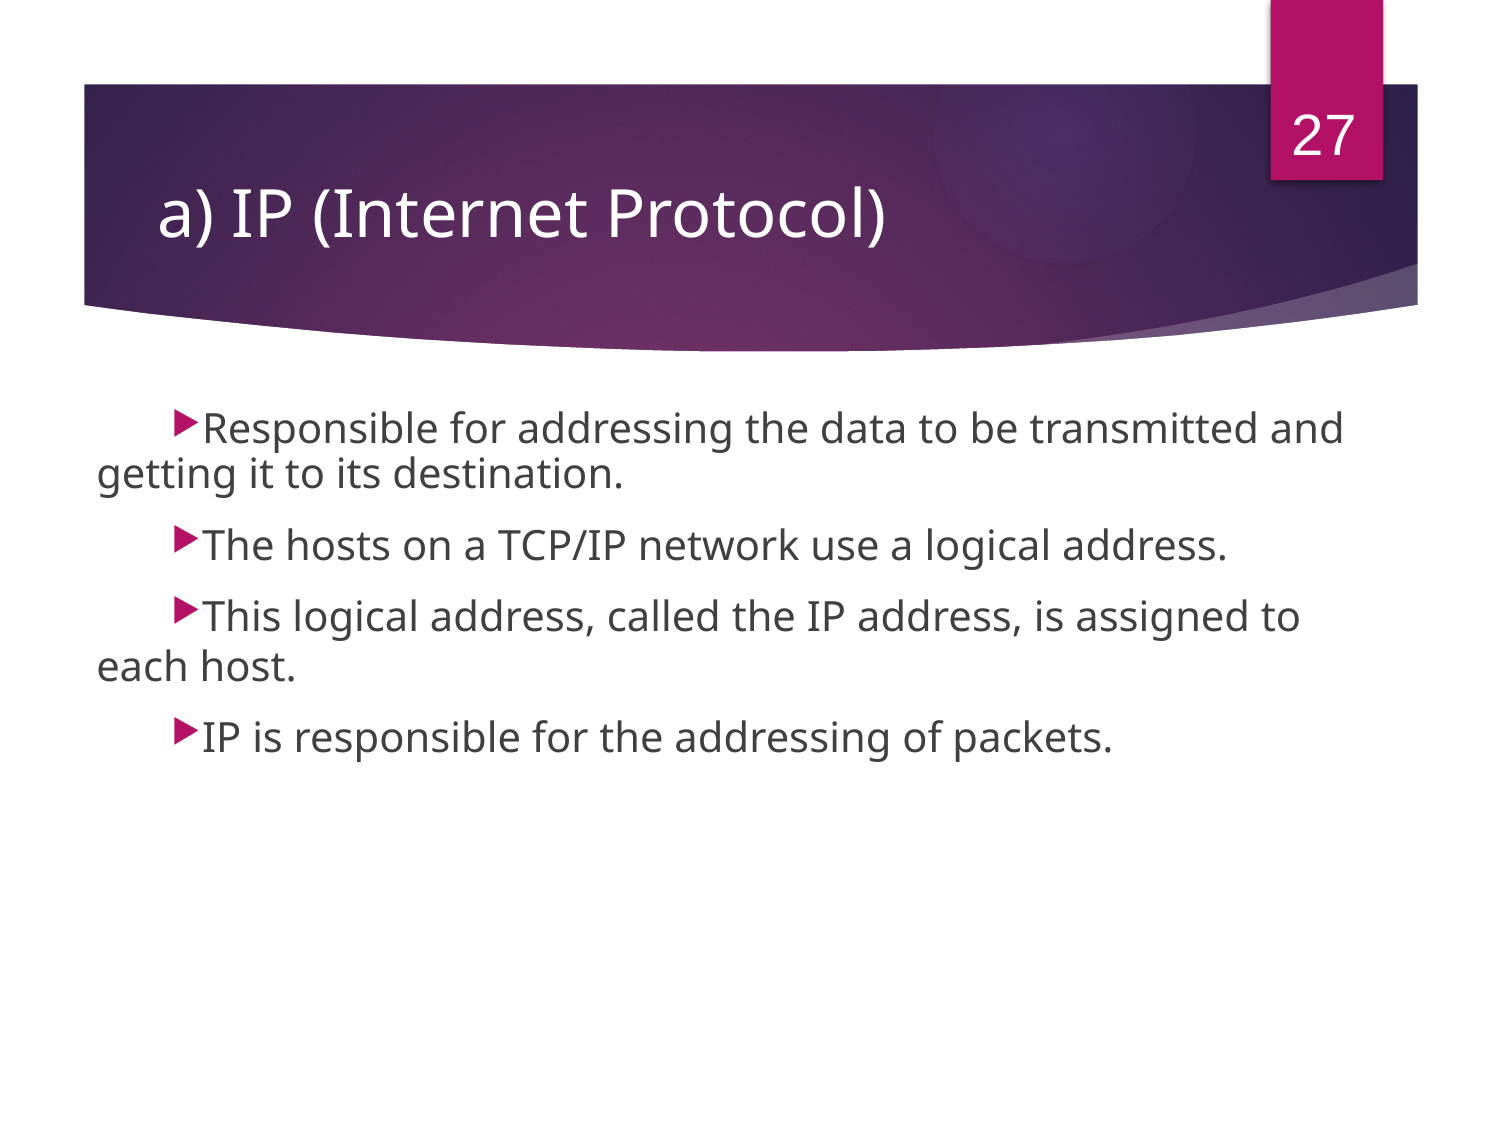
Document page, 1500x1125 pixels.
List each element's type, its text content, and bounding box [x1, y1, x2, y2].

title a) IP (Internet Protocol) [142, 152, 1183, 269]
list Responsible for addressing the data to be transmitted and getting it to its destination. The hosts on a TCP/IP network use a logical address. This logical address, called the IP address, is assigned to each host. IP is responsible for the addressing of packets. [81, 399, 1390, 1055]
slide_number 27 [1259, 48, 1390, 175]
